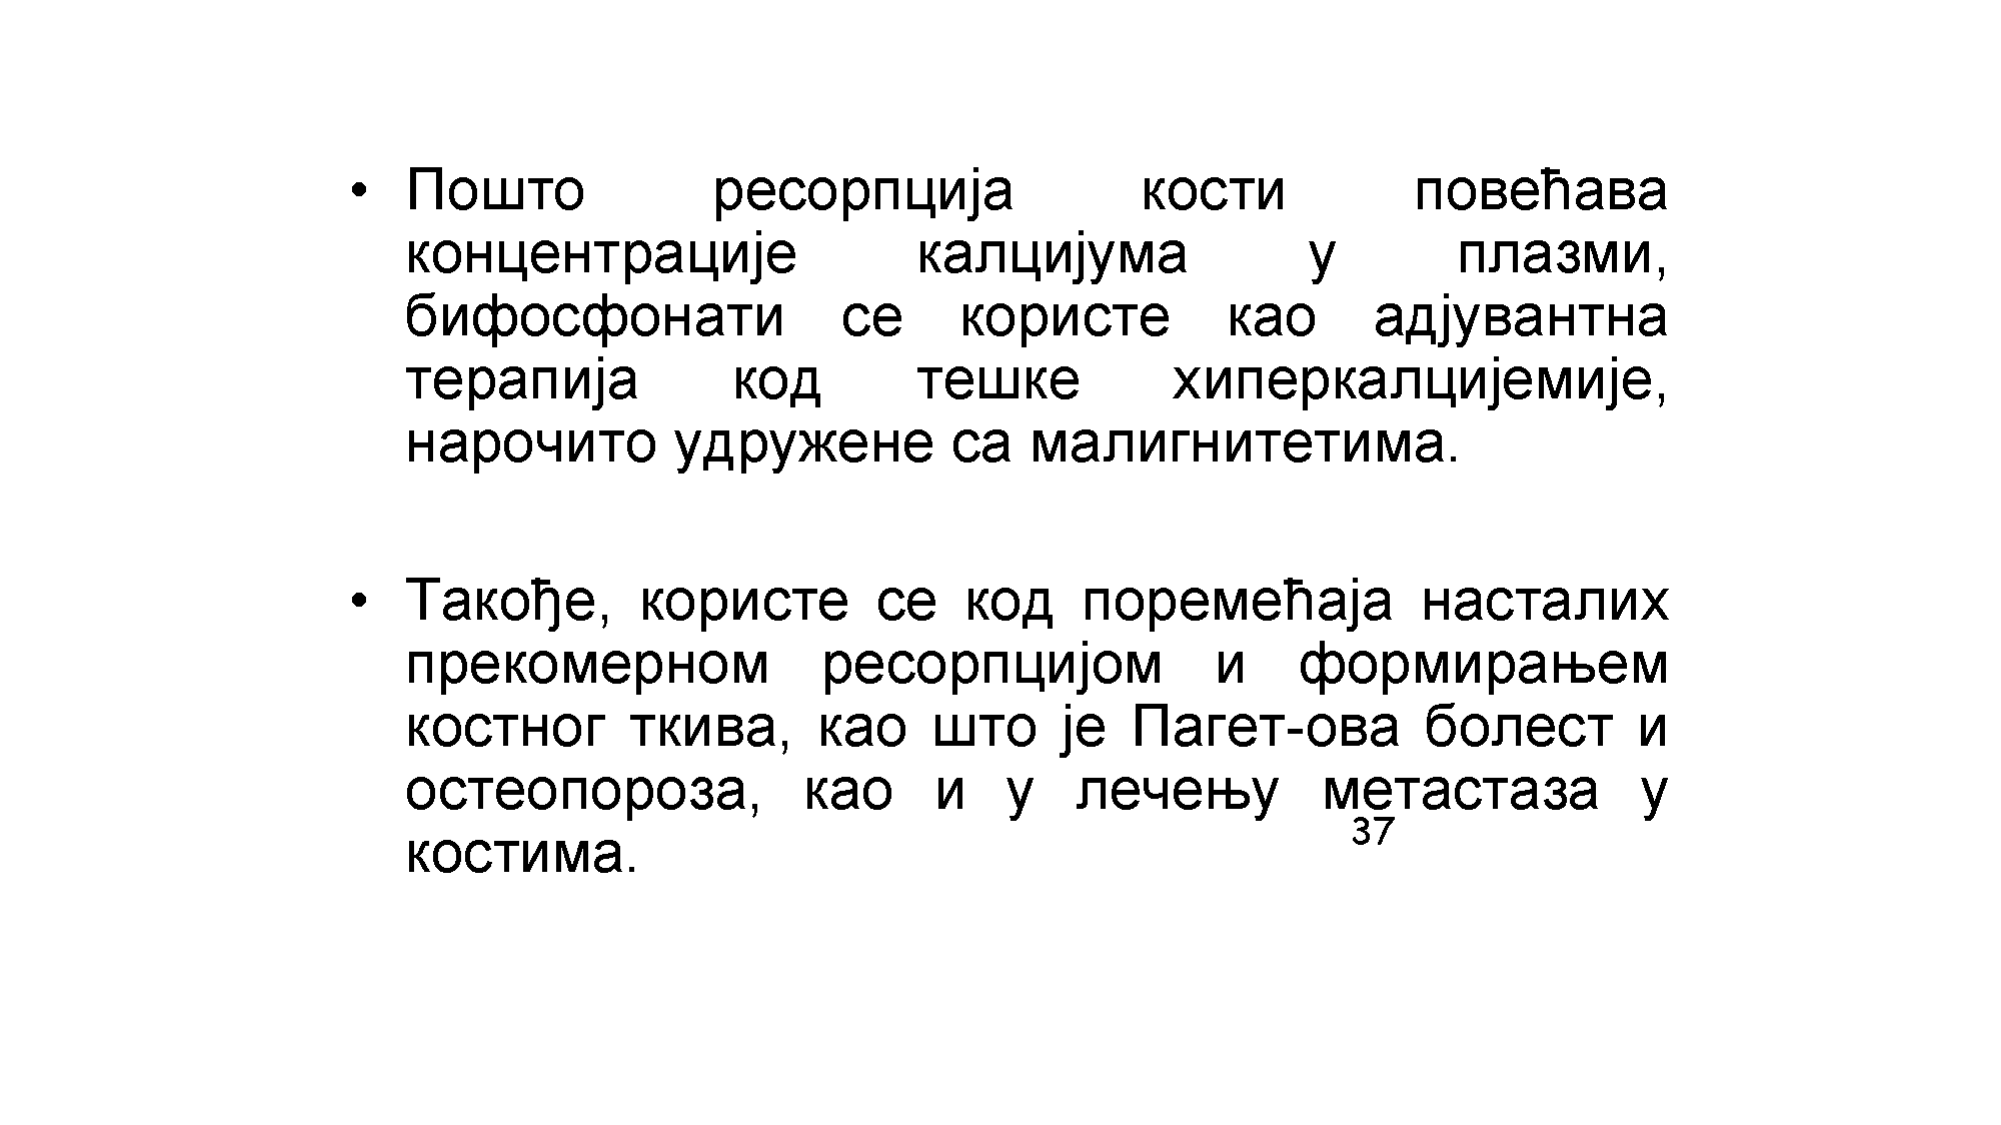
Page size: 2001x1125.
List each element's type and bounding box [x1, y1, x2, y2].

picture [255, 116, 1756, 920]
